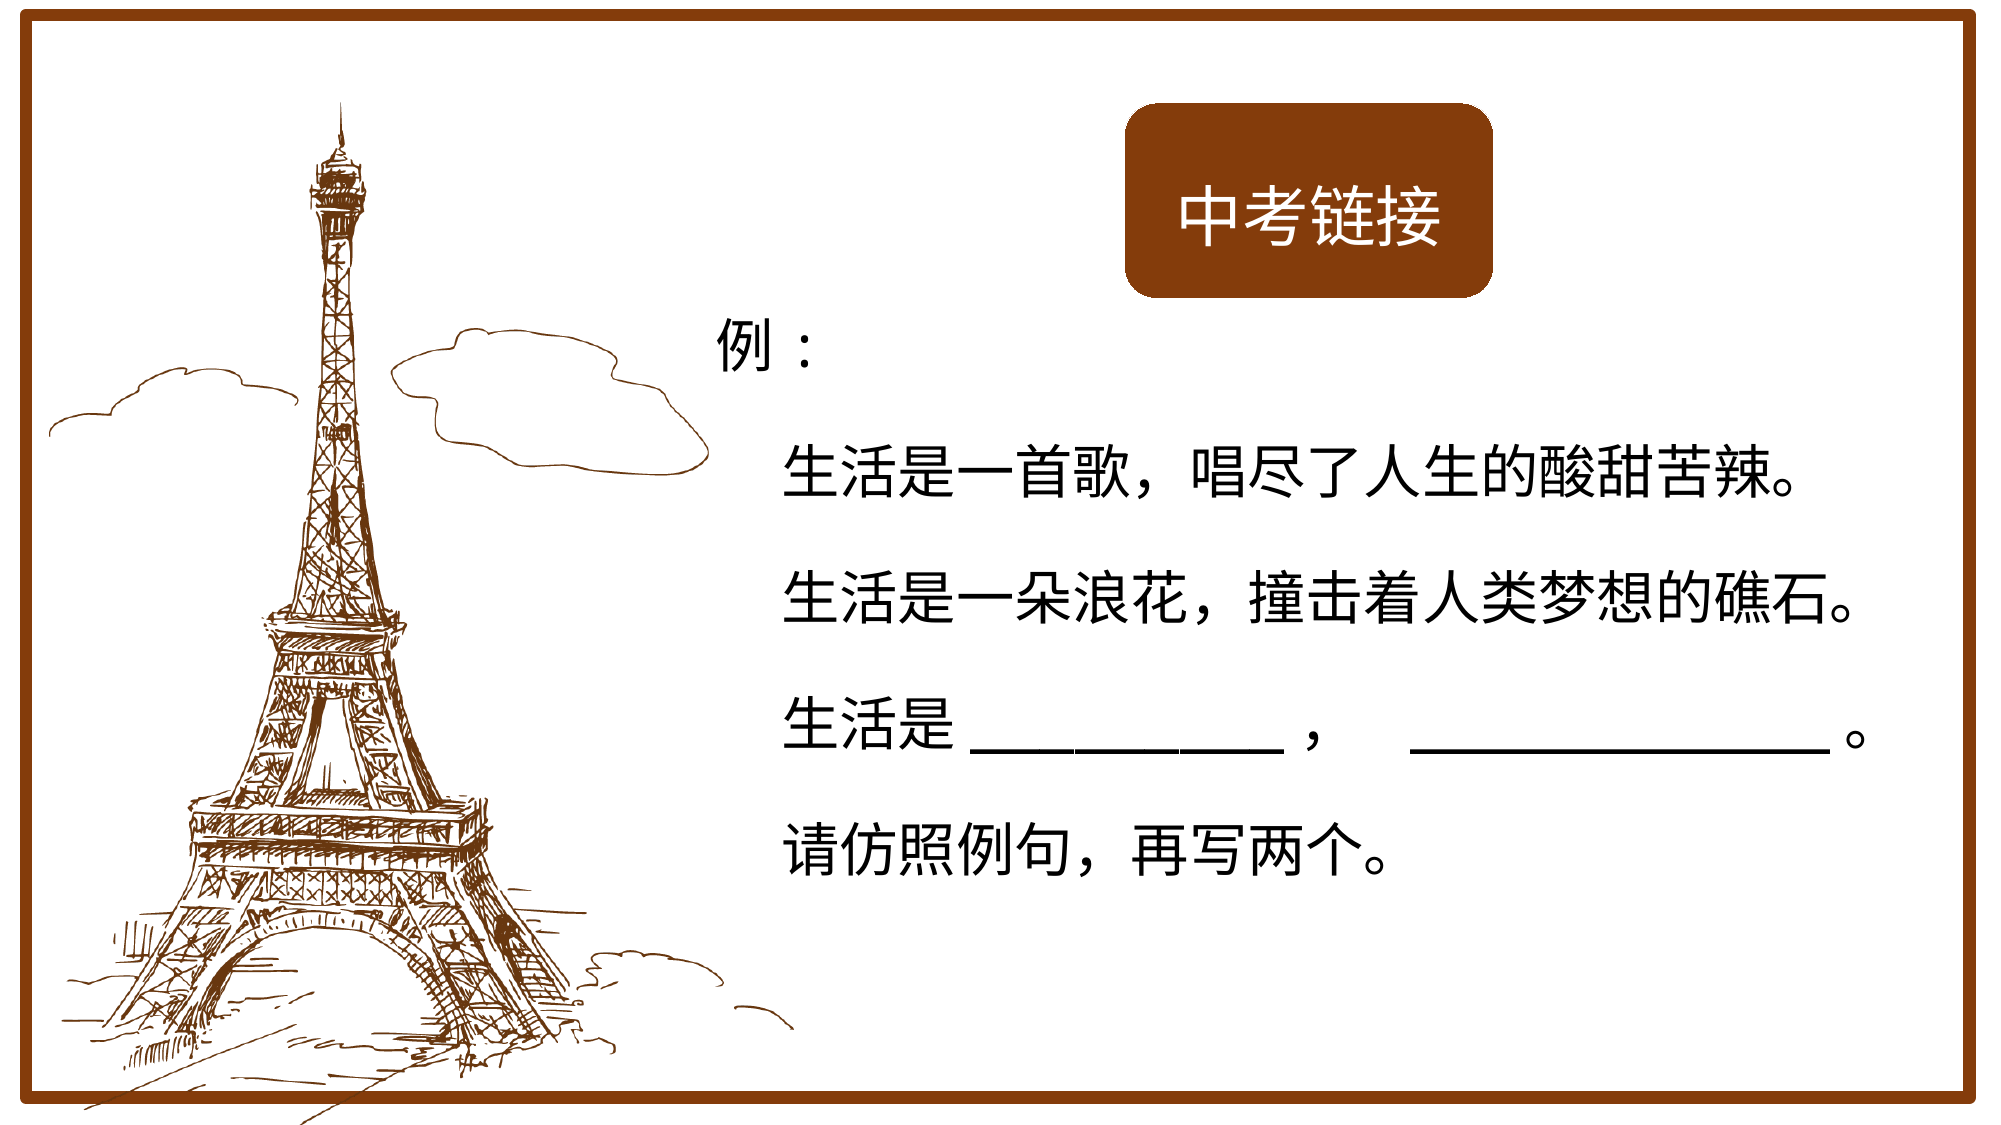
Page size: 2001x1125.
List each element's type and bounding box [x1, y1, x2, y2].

picture [49, 102, 794, 1125]
text_box [26, 15, 1970, 1098]
